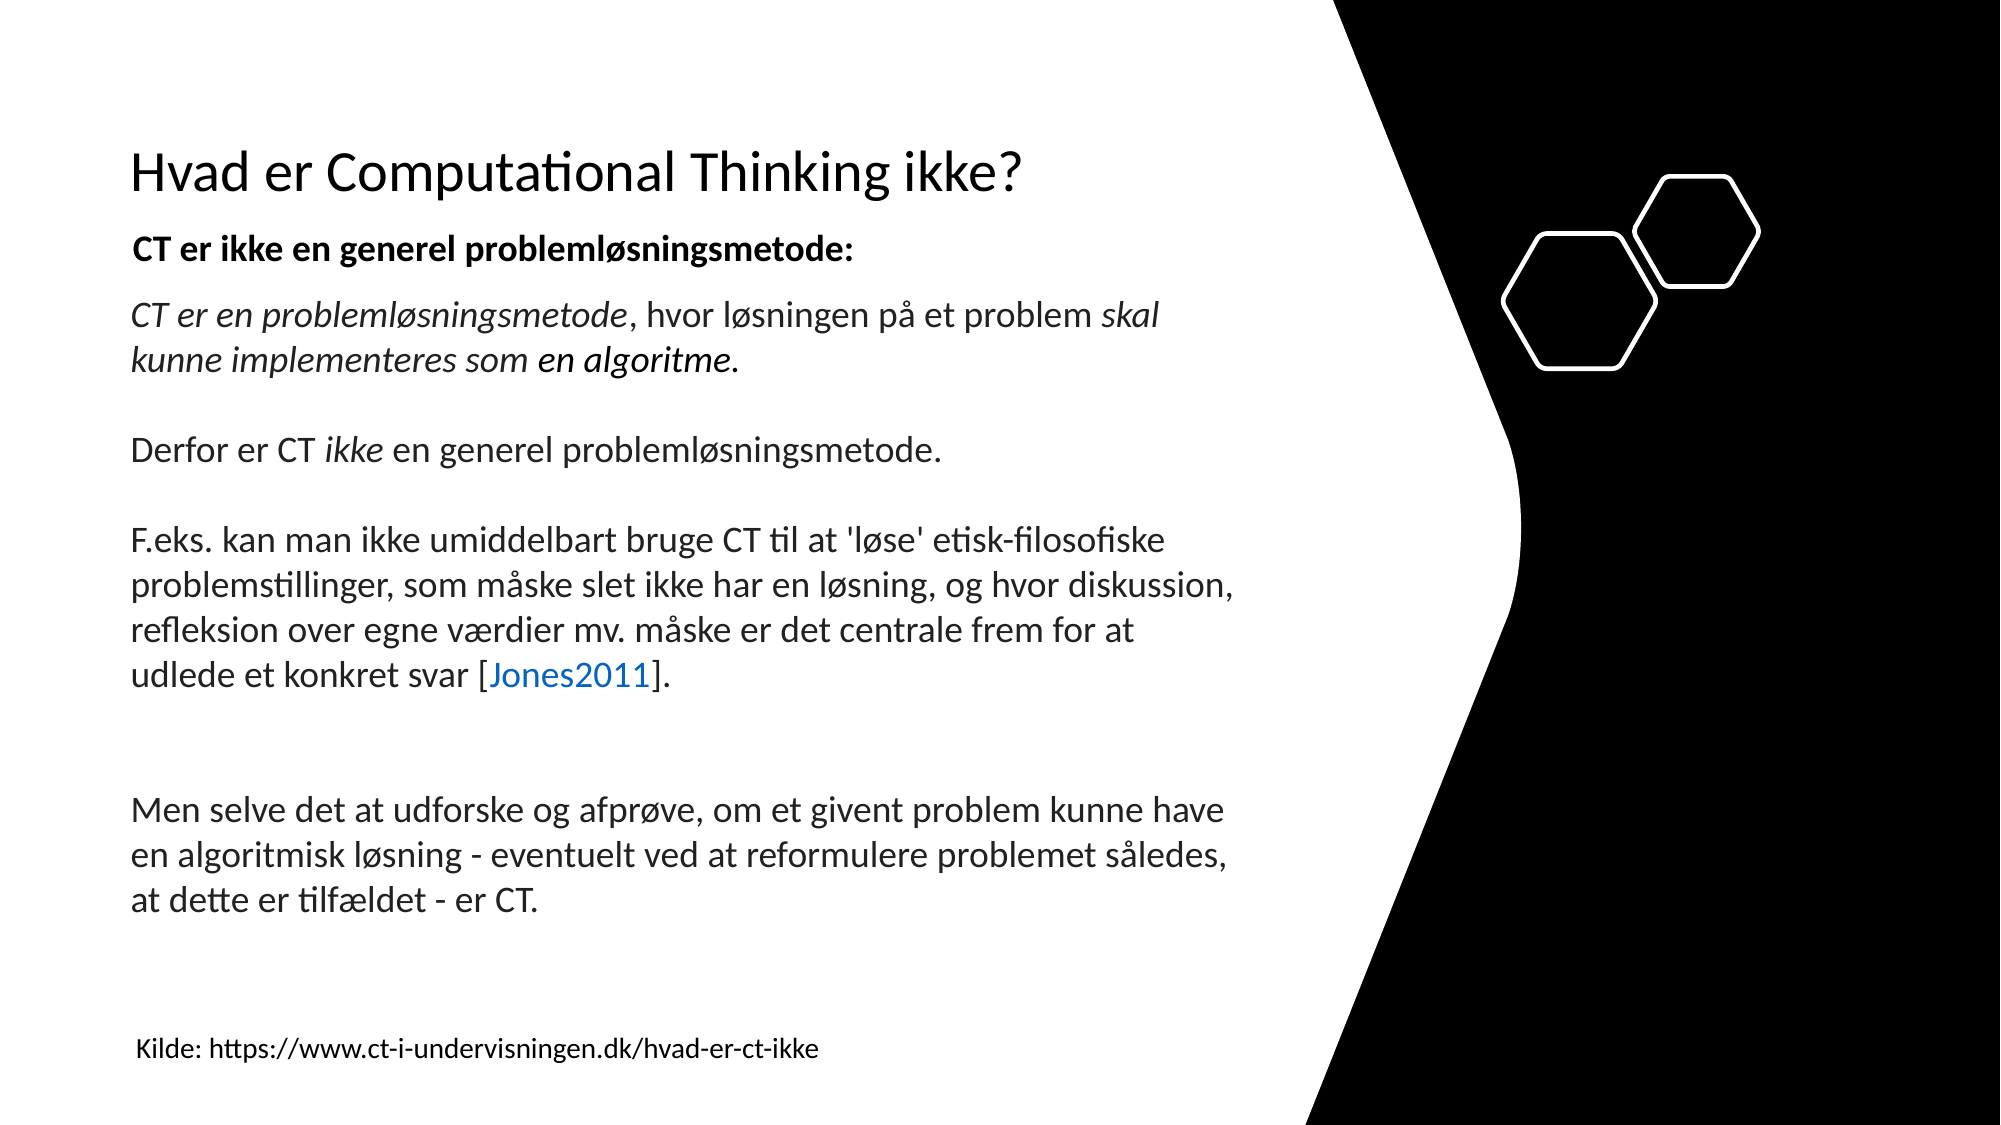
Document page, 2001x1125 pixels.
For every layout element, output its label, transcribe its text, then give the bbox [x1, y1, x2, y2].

text_box CT er ikke en generel problemløsningsmetode: [118, 216, 870, 277]
text_box [0, 0, 1523, 1125]
text_box Hvad er Computational Thinking ikke? [115, 126, 1117, 211]
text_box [1502, 176, 1759, 369]
text_box [1307, 0, 2000, 1125]
text_box Kilde: https://www.ct-i-undervisningen.dk/hvad-er-ct-ikke [121, 1021, 835, 1072]
text_box CT er en problemløsningsmetode, hvor løsningen på et problem skal kunne implementeres som en algoritme. Derfor er CT ikke en generel problemløsningsmetode. F.eks. kan man ikke umiddelbart bruge CT til at 'løse' etisk-filosofiske problemstillinger, som måske slet ikke har en løsning, og hvor diskussion, refleksion over egne værdier mv. måske er det centrale frem for at udlede et konkret svar [Jones2011]. Men selve det at udforske og afprøve, om et givent problem kunne have en algoritmisk løsning - eventuelt ved at reformulere problemet således, at dette er tilfældet - er CT. [115, 282, 1251, 928]
